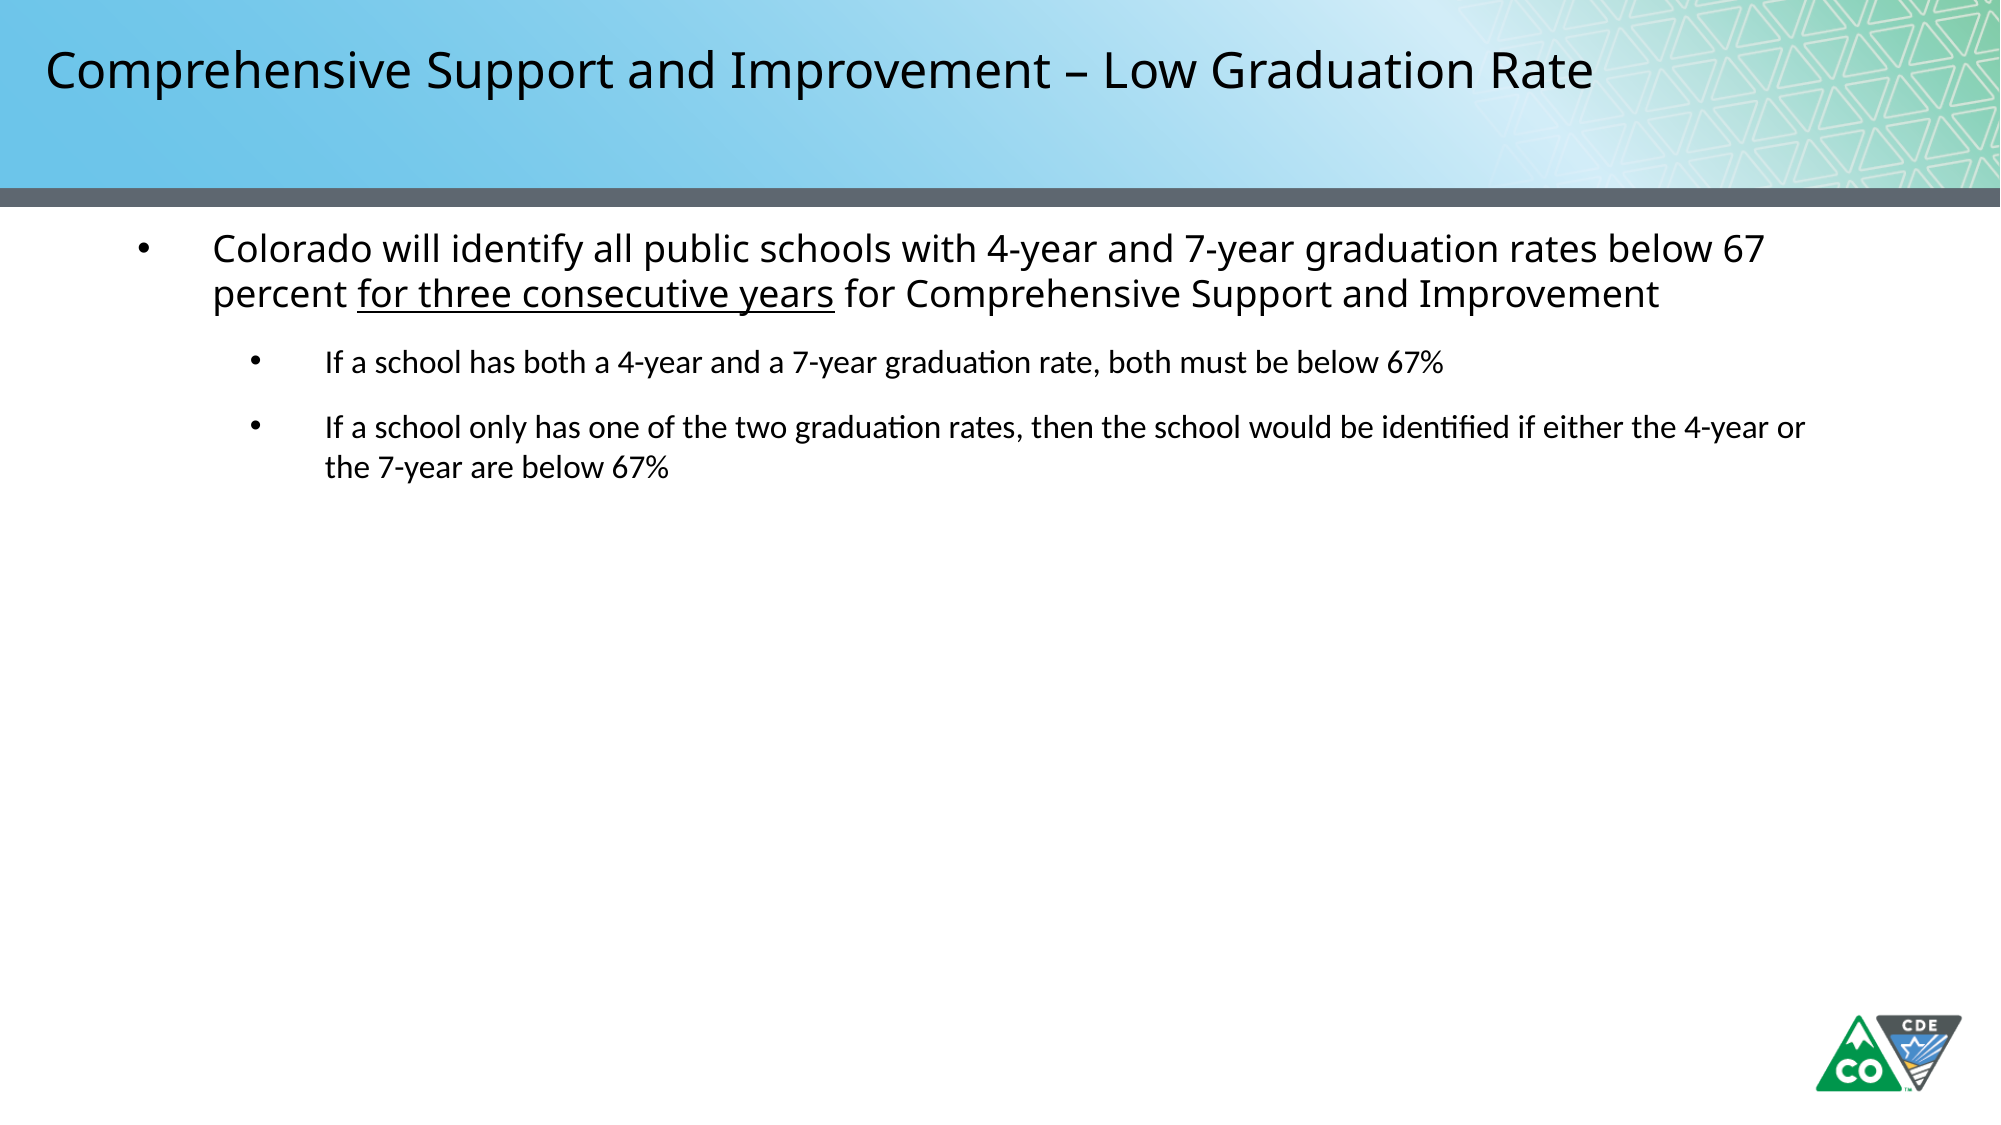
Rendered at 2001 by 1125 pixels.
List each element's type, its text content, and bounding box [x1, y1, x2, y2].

title Comprehensive Support and Improvement – Low Graduation Rate [45, 45, 1780, 162]
picture [1803, 1006, 1972, 1099]
list Colorado will identify all public schools with 4-year and 7-year graduation rates below 67 percent for three consecutive years for Comprehensive Support and Improvement If a school has both a 4-year and a 7-year graduation rate, both must be below 67% If a school only has one of the two graduation rates, then the school would be identified if either the 4-year or the 7-year are below 67% [137, 225, 1836, 1003]
picture [0, 0, 2000, 207]
